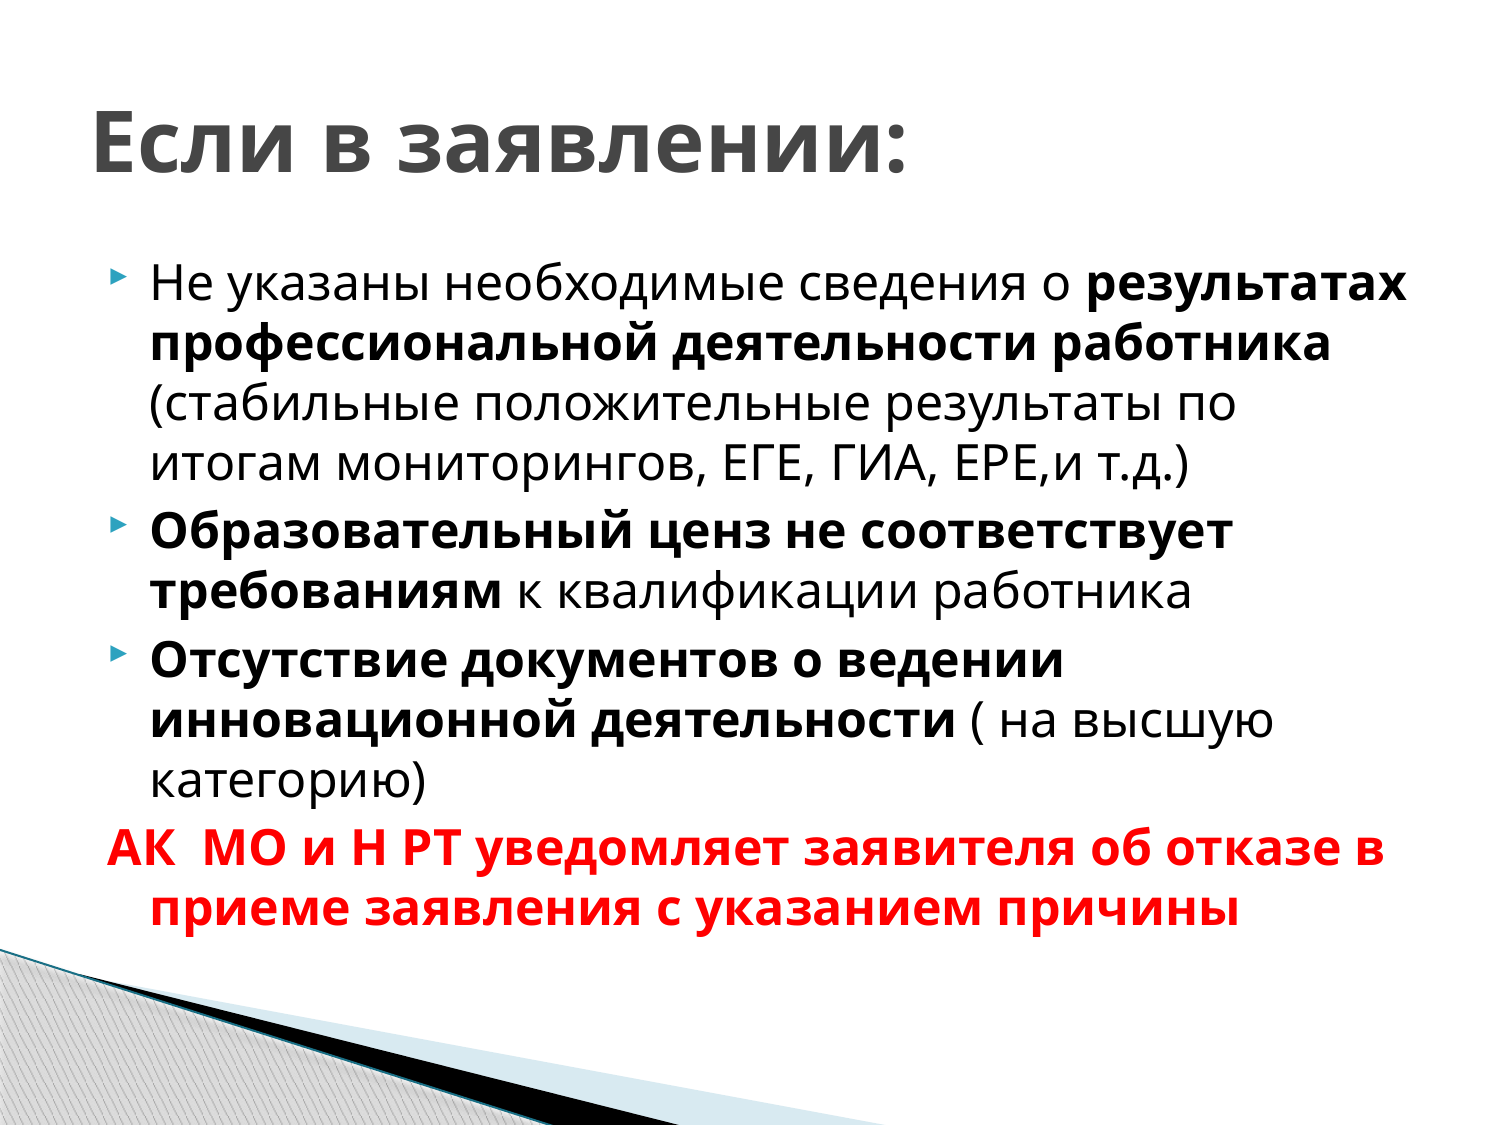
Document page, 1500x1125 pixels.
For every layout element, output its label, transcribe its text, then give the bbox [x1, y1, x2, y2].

title Если в заявлении: [75, 45, 1425, 233]
list Не указаны необходимые сведения о результатах профессиональной деятельности работника (стабильные положительные результаты по итогам мониторингов, ЕГЕ, ГИА, ЕРЕ,и т.д.) Образовательный ценз не соответствует требованиям к квалификации работника Отсутствие документов о ведении инновационной деятельности ( на высшую категорию) АК МО и Н РТ уведомляет заявителя об отказе в приеме заявления с указанием причины [75, 243, 1425, 986]
